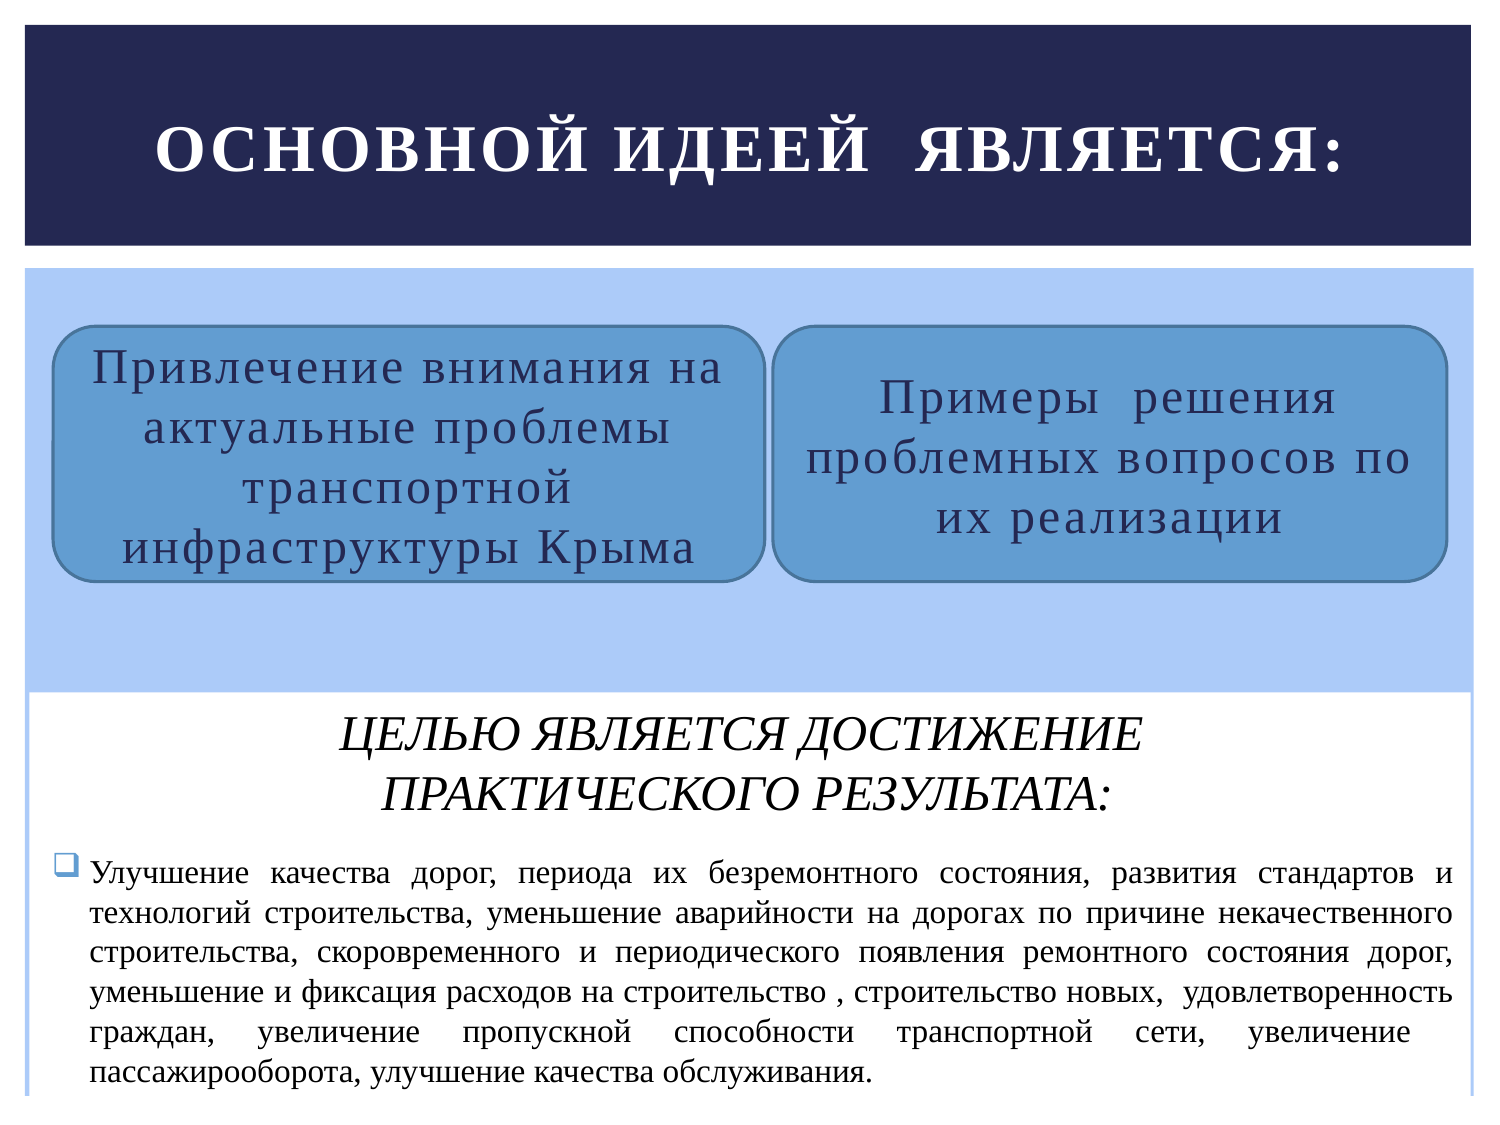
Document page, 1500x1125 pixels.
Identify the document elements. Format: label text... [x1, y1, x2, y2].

title ОСНОВНОЙ ИДЕЕЙ ЯВЛЯЕТСЯ: [62, 58, 1438, 232]
text_box Примеры решения проблемных вопросов по их реализации [771, 324, 1449, 584]
text_box Привлечение внимания на актуальные проблемы транспортной инфраструктуры Крыма [51, 324, 767, 584]
list ЦЕЛЬЮ ЯВЛЯЕТСЯ ДОСТИЖЕНИЕ ПРАКТИЧЕСКОГО РЕЗУЛЬТАТА: Улучшение качества дорог, периода их безремонтного состояния, развития стандартов и технологий строительства, уменьшение аварийности на дорогах по причине некачественного строительства, скоровременного и периодического появления ремонтного состояния дорог, уменьшение и фиксация расходов на строительство , строительство новых, удовлетворенность граждан, увеличение пропускной способности транспортной сети, увеличение пассажирооборота, улучшение качества обслуживания. [29, 692, 1471, 1098]
